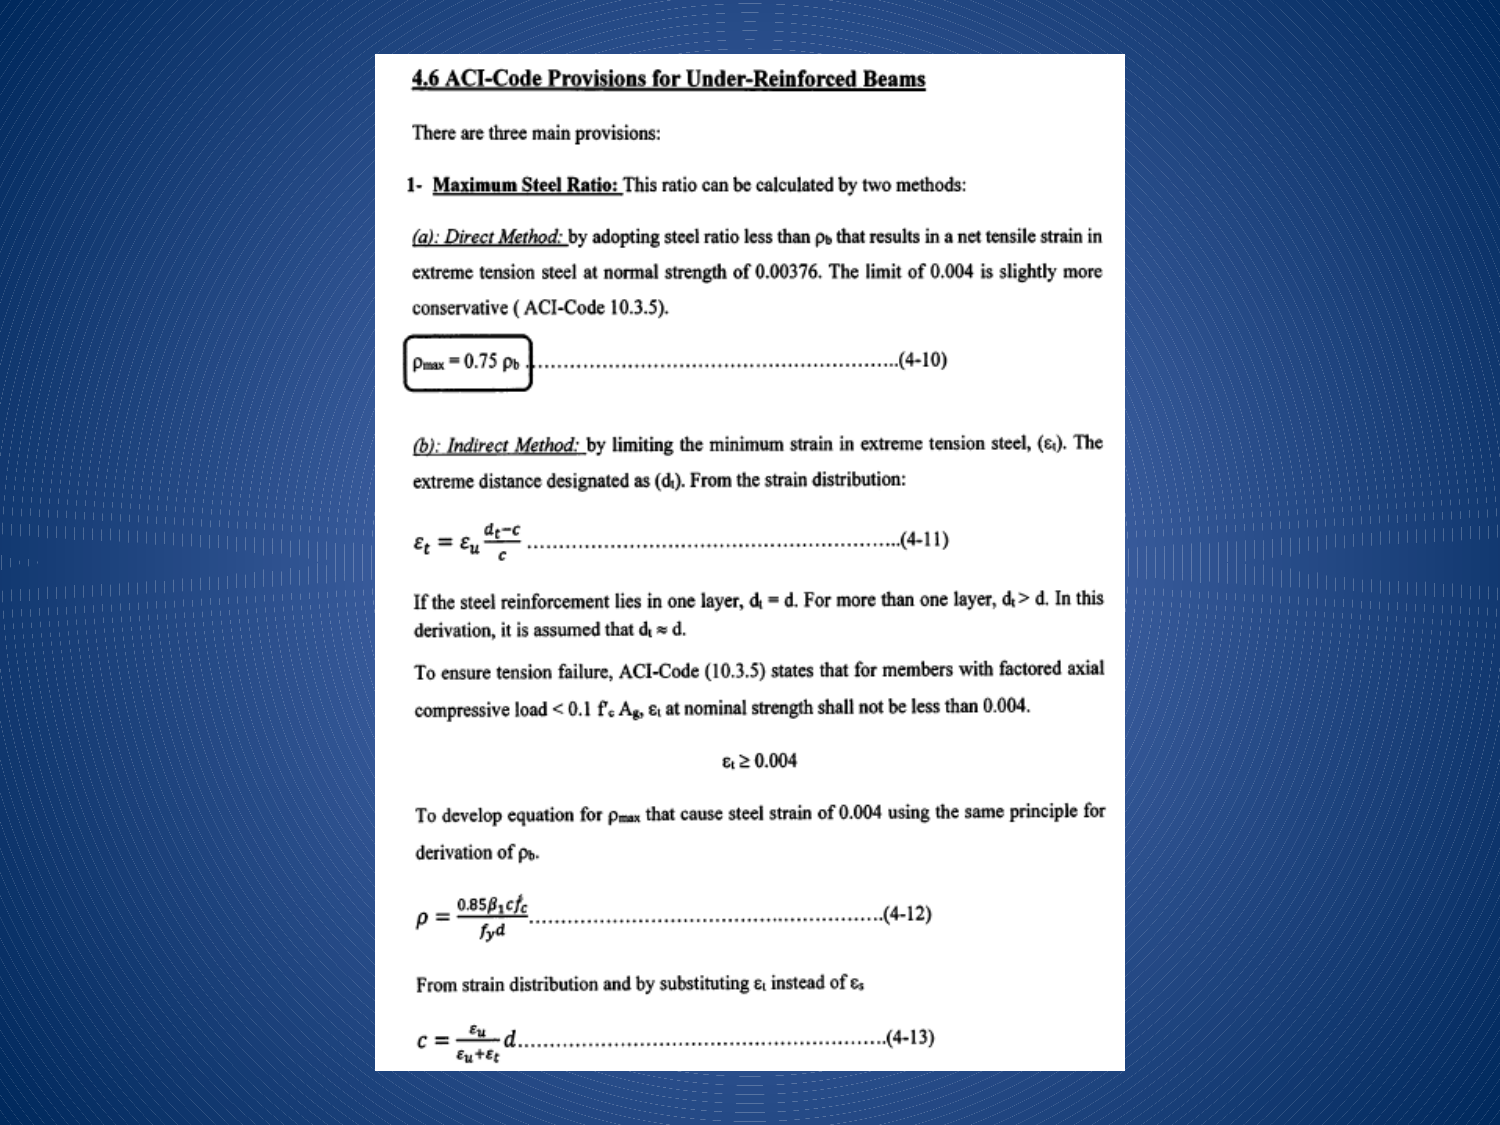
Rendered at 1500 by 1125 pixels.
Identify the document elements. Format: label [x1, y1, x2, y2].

picture [375, 54, 1125, 1071]
